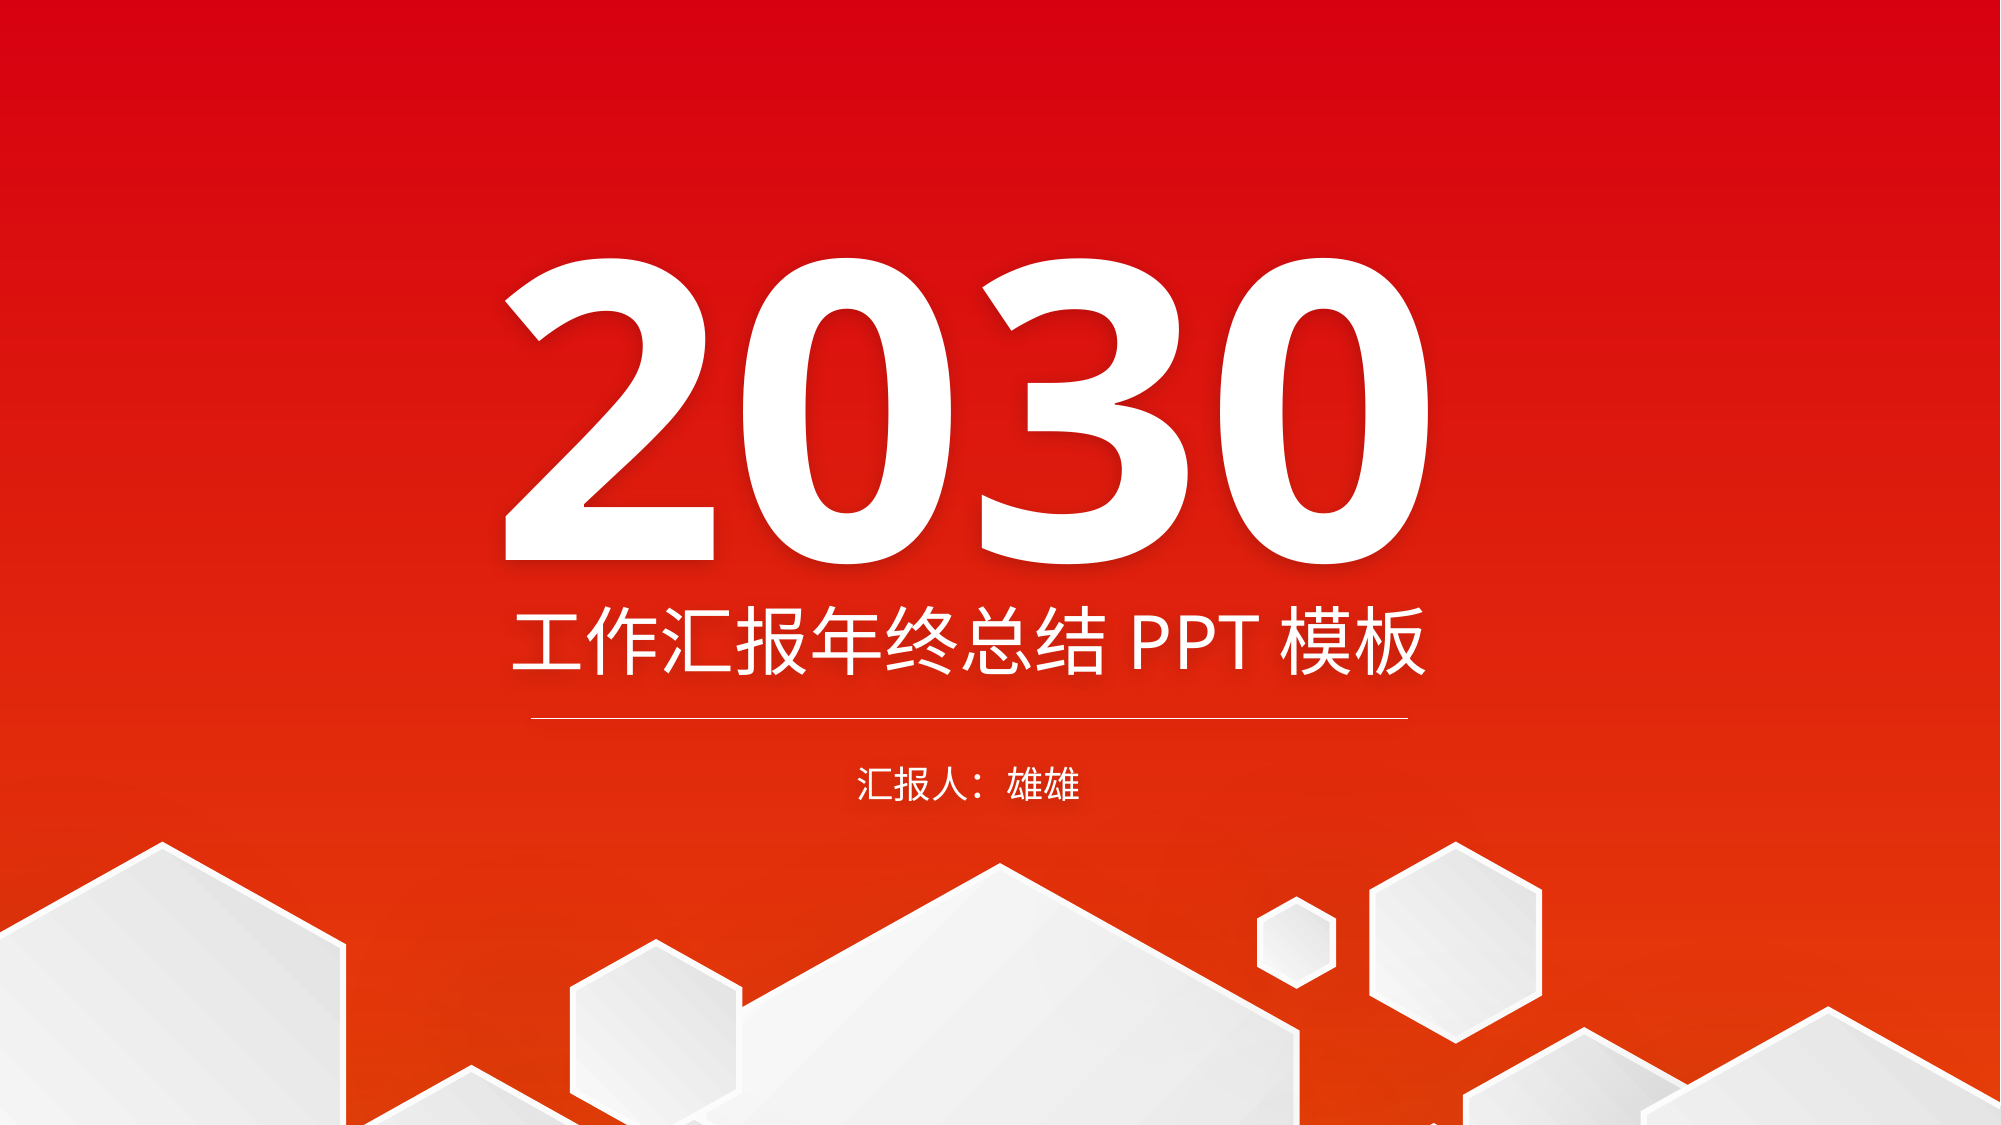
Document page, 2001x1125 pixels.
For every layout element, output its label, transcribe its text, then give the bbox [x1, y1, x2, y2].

text_box [1642, 1008, 2000, 1125]
text_box [683, 1116, 712, 1125]
text_box [571, 941, 741, 1125]
text_box 工作汇报年终总结PPT模板 [495, 666, 1444, 692]
text_box [1371, 843, 1540, 1042]
text_box [1259, 898, 1334, 987]
text_box [1464, 1029, 1653, 1125]
text_box 2030 [475, 136, 1459, 652]
text_box 汇报人：雄雄 [841, 753, 1097, 813]
text_box [702, 865, 1298, 1125]
text_box [368, 1067, 575, 1125]
text_box [0, 844, 345, 1125]
